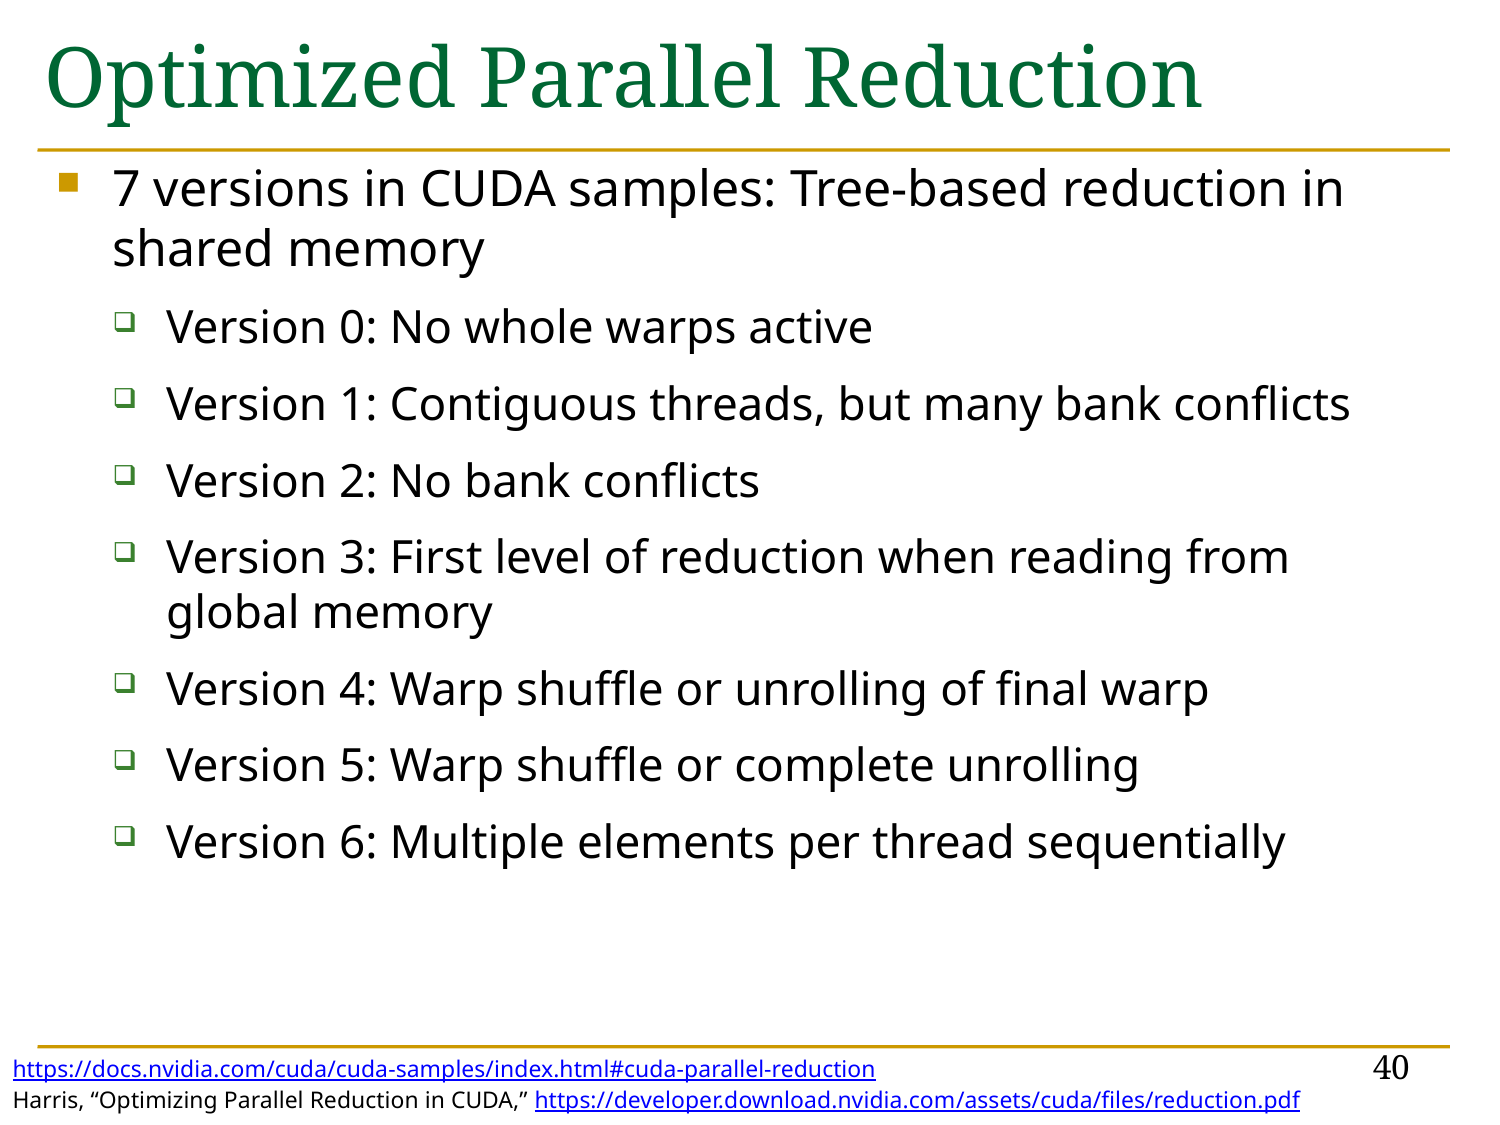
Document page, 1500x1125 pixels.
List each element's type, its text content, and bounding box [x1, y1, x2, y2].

text_box https://docs.nvidia.com/cuda/cuda-samples/index.html#cuda-parallel-reduction Harris, “Optimizing Parallel Reduction in CUDA,” https://developer.download.nvidia.com/assets/cuda/files/reduction.pdf [0, 1046, 1316, 1124]
slide_number 40 [1074, 1023, 1426, 1100]
list 7 versions in CUDA samples: Tree-based reduction in shared memory Version 0: No whole warps active Version 1: Contiguous threads, but many bank conflicts Version 2: No bank conflicts Version 3: First level of reduction when reading from global memory Version 4: Warp shuffle or unrolling of final warp Version 5: Warp shuffle or complete unrolling Version 6: Multiple elements per thread sequentially [41, 150, 1448, 1000]
title Optimized Parallel Reduction [29, 0, 1500, 150]
